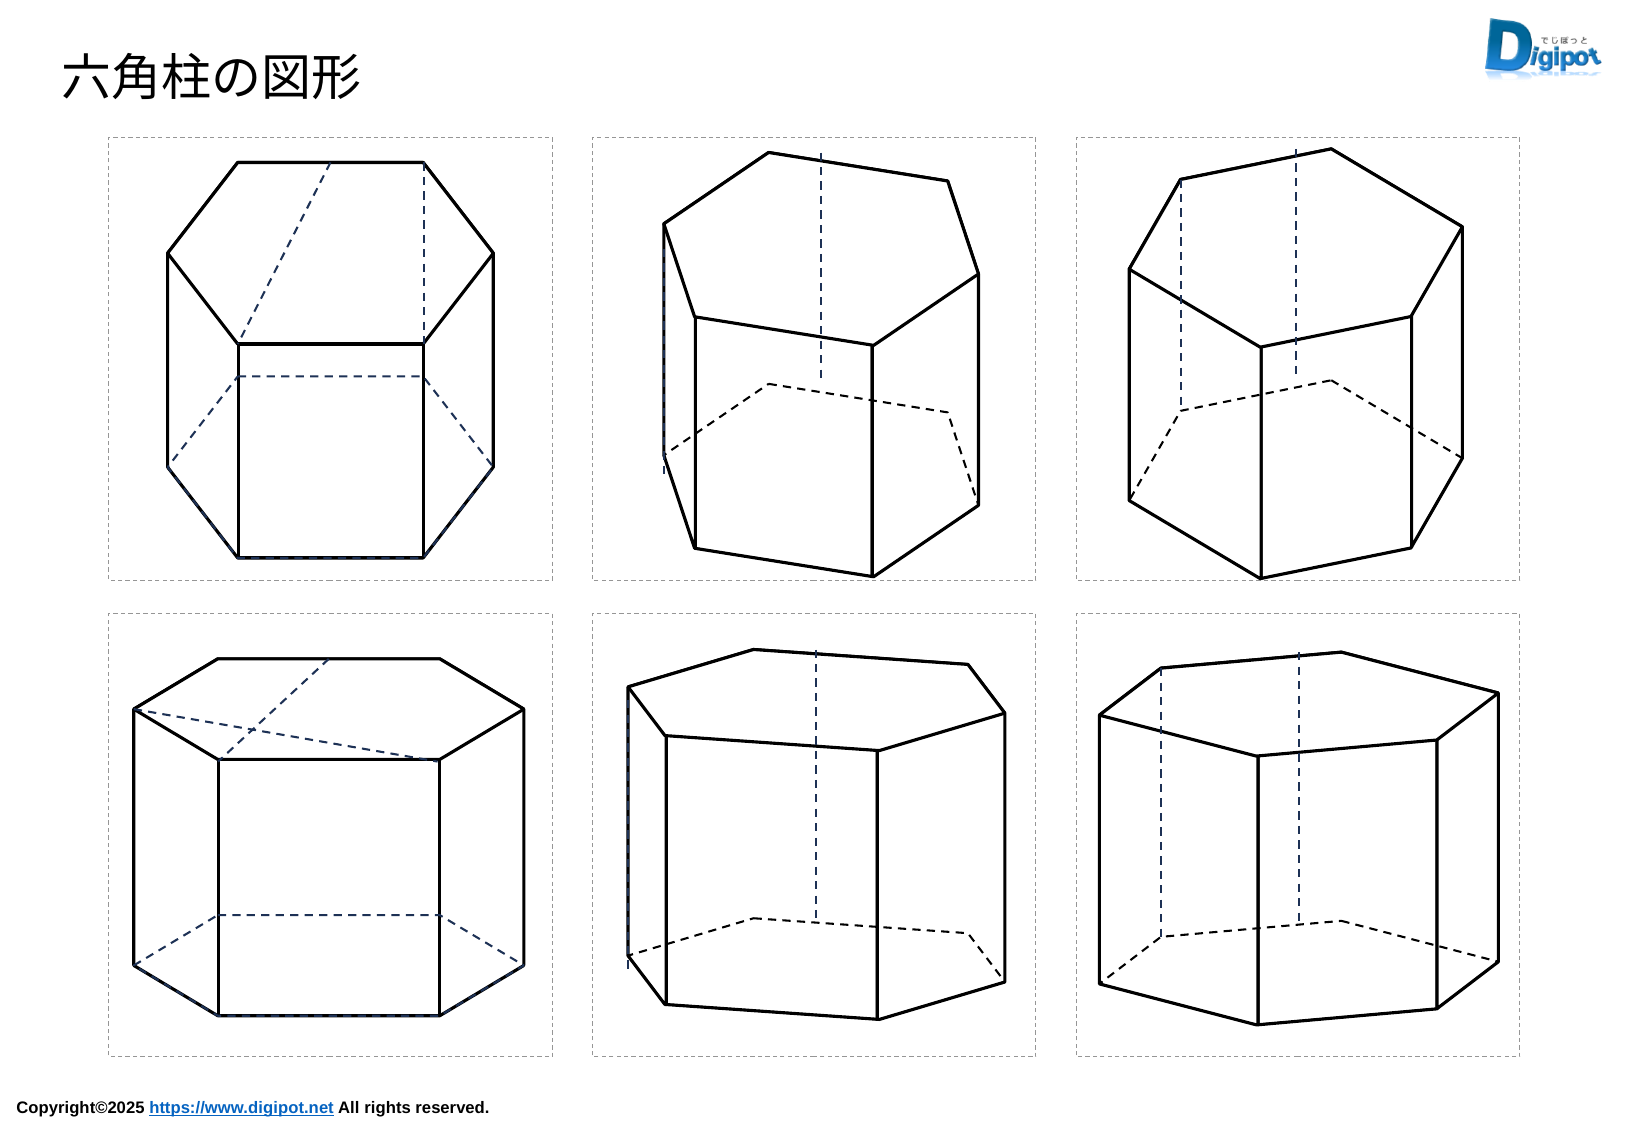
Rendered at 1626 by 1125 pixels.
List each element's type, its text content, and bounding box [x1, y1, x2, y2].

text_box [663, 152, 979, 577]
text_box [628, 649, 1005, 1020]
picture [1485, 18, 1602, 82]
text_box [167, 162, 494, 558]
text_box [1099, 652, 1499, 1025]
text_box 六角柱の図形 [46, 38, 377, 113]
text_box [133, 658, 524, 1016]
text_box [1129, 148, 1463, 579]
